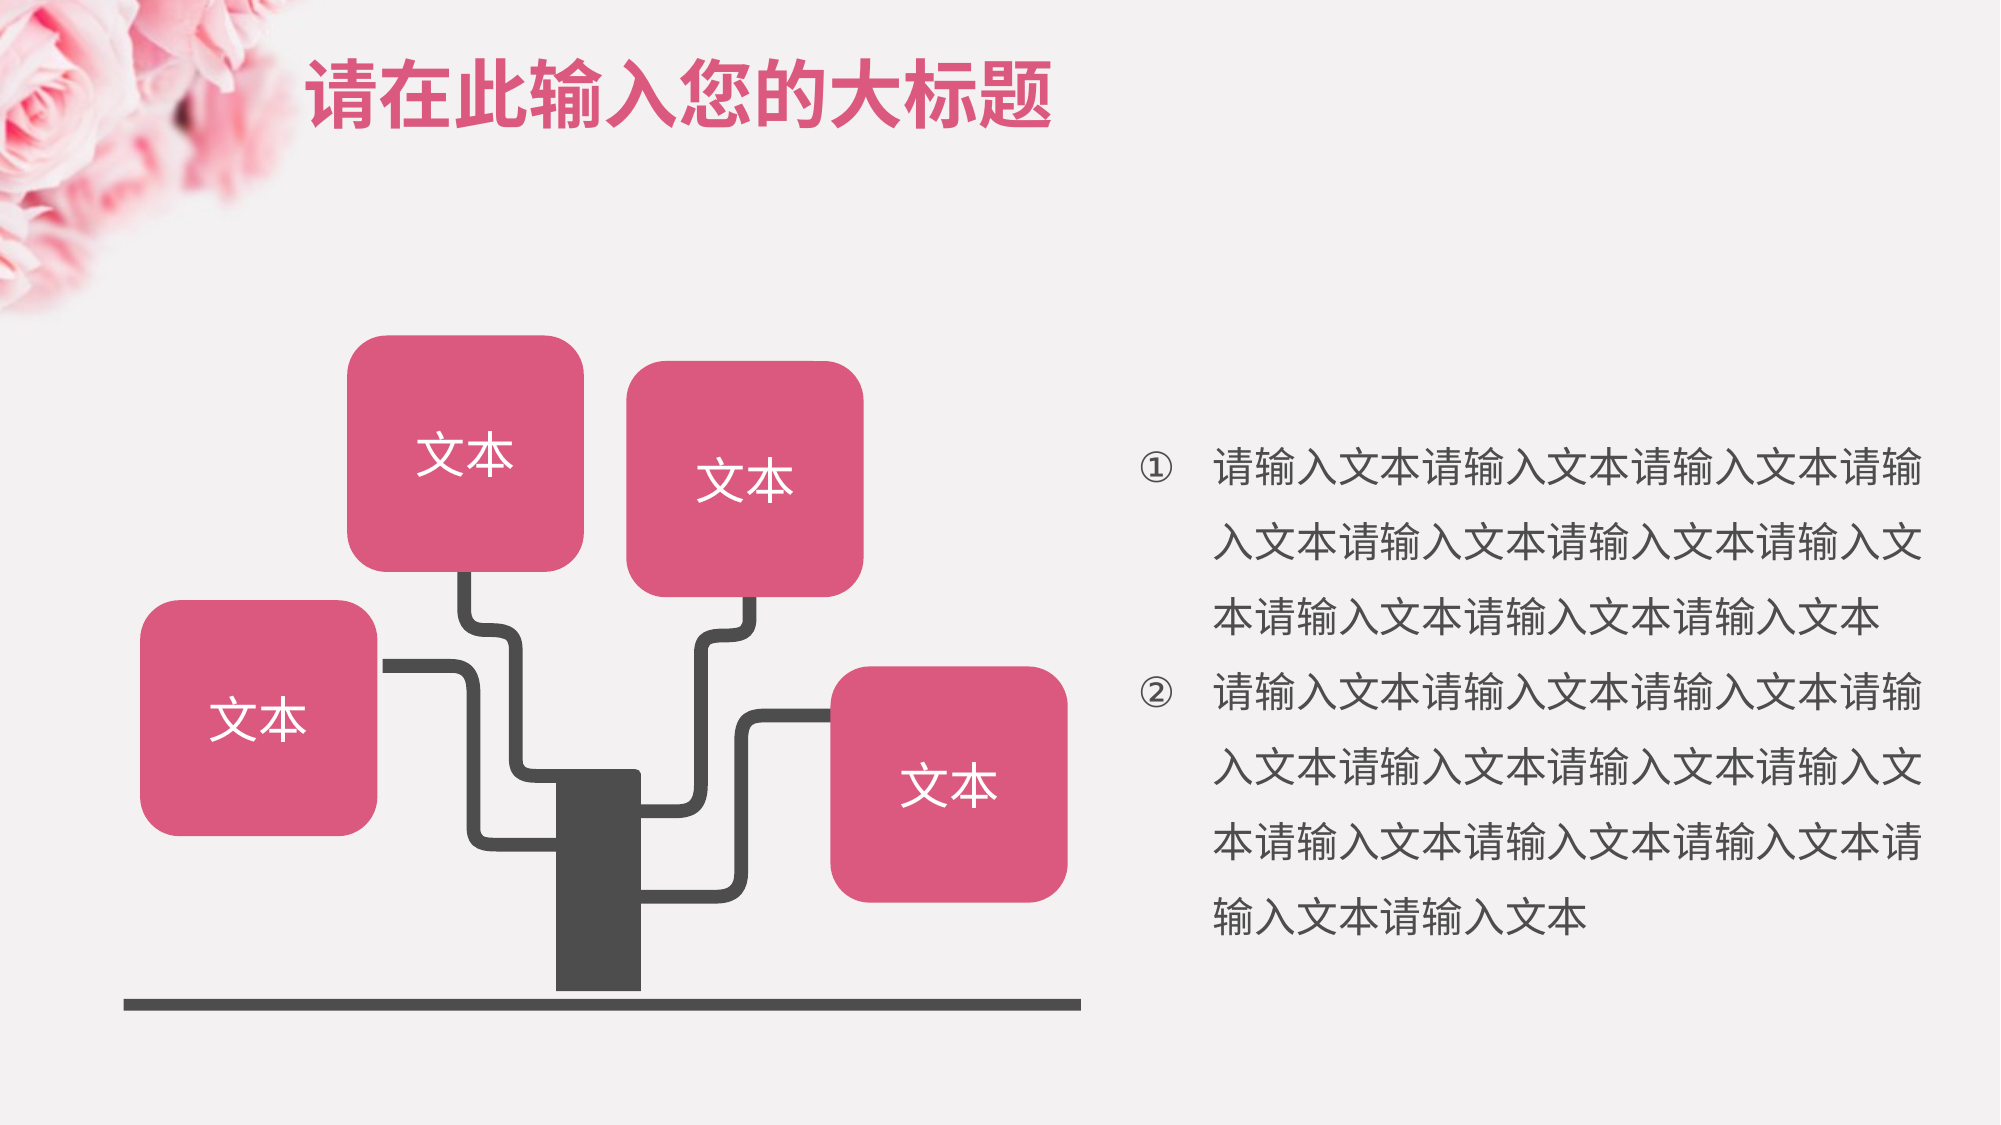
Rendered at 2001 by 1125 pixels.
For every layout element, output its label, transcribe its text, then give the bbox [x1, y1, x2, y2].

title 请在此输入您的大标题 [288, 16, 1876, 182]
picture [0, 0, 2000, 1125]
text_box 请输入文本请输入文本请输入文本请输入文本请输入文本请输入文本请输入文本请输入文本请输入文本请输入文本 请输入文本请输入文本请输入文本请输入文本请输入文本请输入文本请输入文本请输入文本请输入文本请输入文本请输入文本请输入文本 [1122, 408, 1956, 976]
text_box 文本 [626, 360, 864, 598]
text_box 文本 [347, 335, 584, 572]
text_box [382, 572, 830, 992]
text_box 文本 [830, 666, 1068, 903]
text_box [123, 998, 1081, 1011]
text_box 文本 [140, 600, 378, 837]
